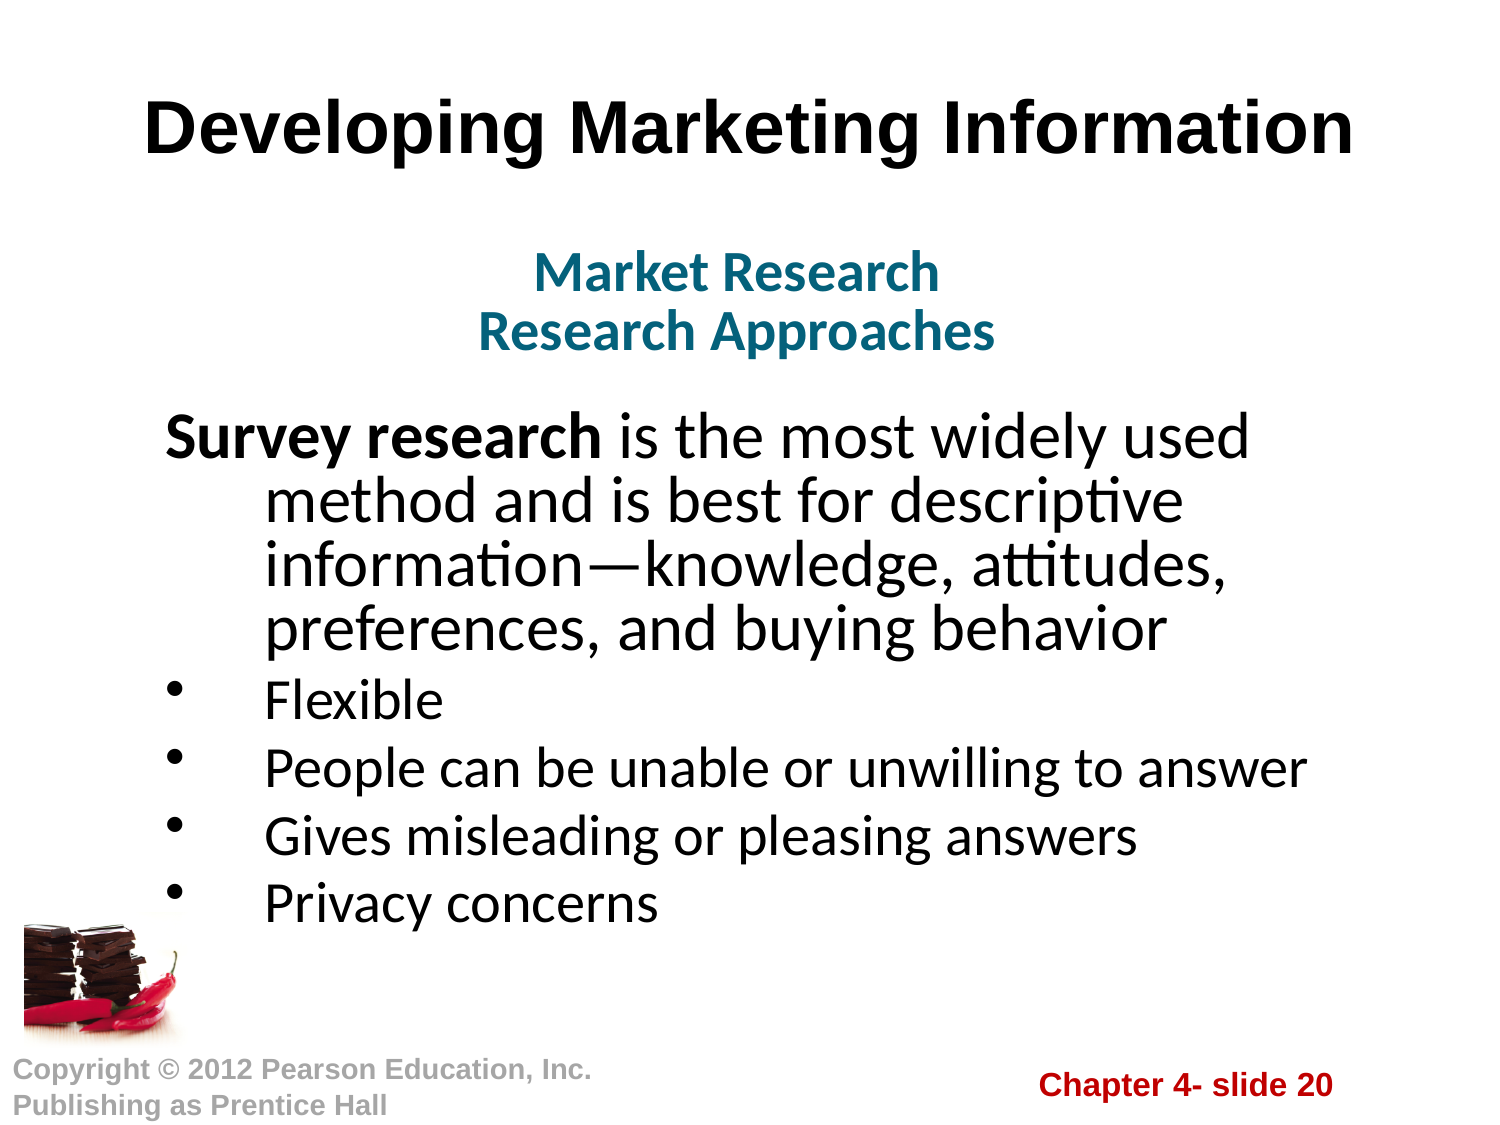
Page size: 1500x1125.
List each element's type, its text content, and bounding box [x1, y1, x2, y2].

title Developing Marketing Information [112, 37, 1388, 226]
list Market Research Research Approaches [149, 237, 1326, 301]
list Survey research is the most widely used method and is best for descriptive information—knowledge, attitudes, preferences, and buying behavior Flexible People can be unable or unwilling to answer Gives misleading or pleasing answers Privacy concerns [149, 399, 1426, 1076]
picture [24, 912, 149, 1050]
